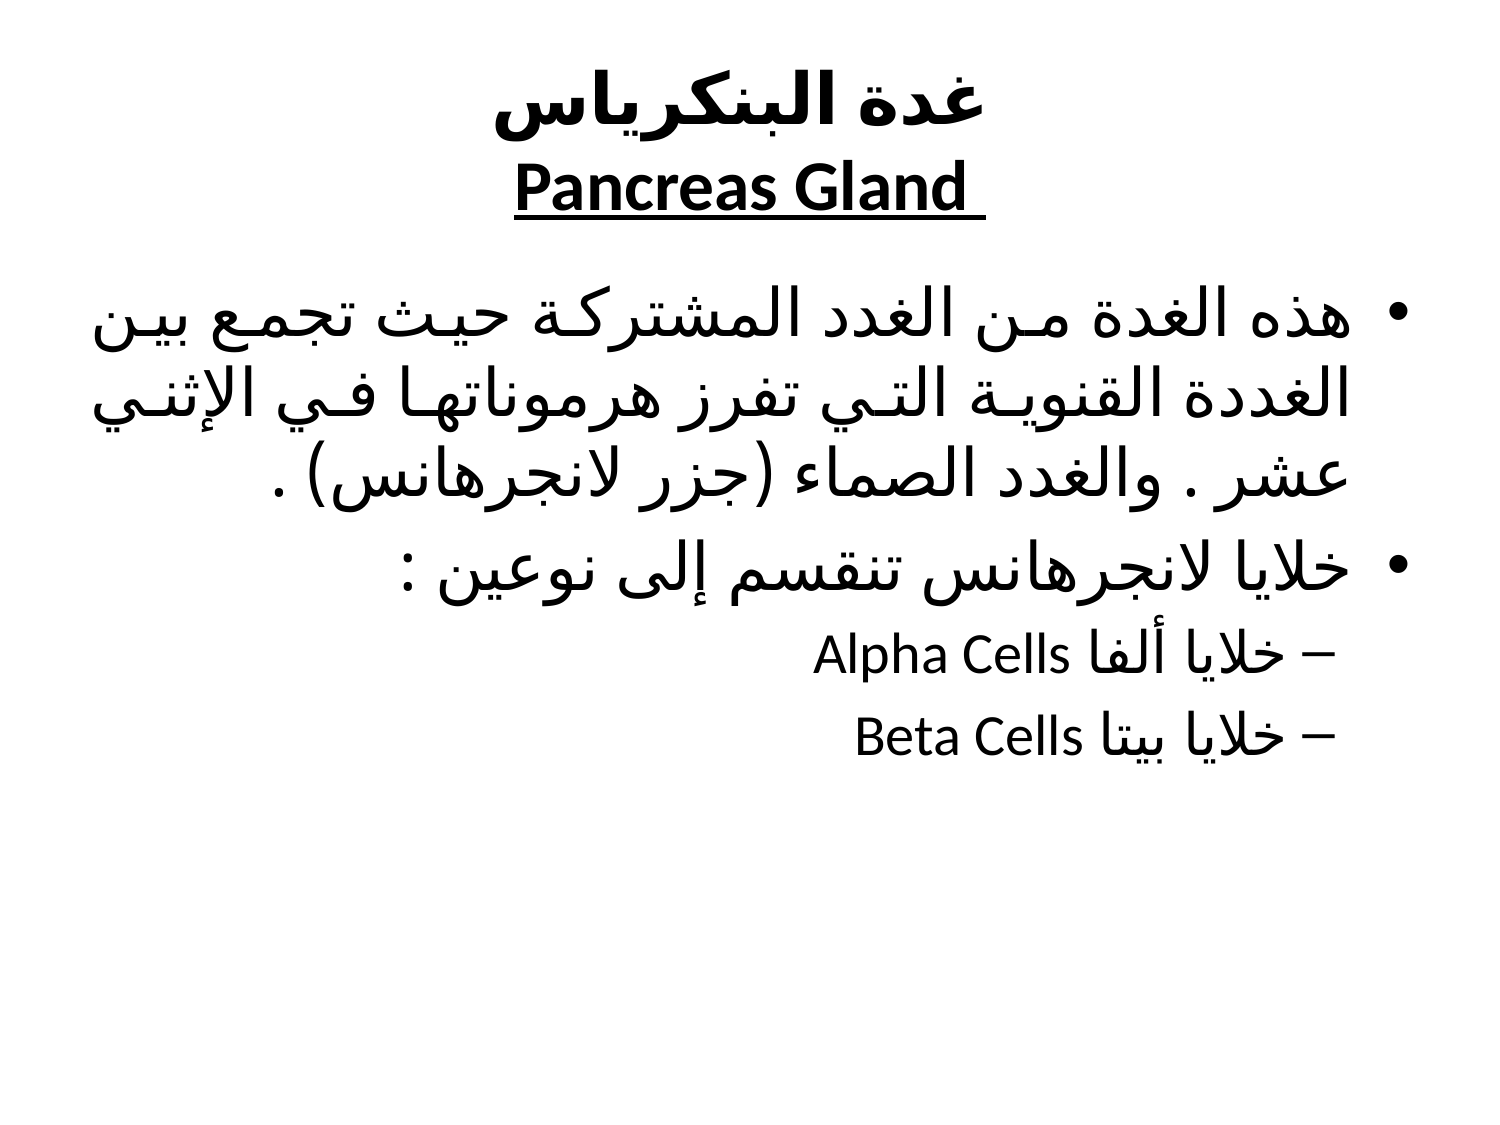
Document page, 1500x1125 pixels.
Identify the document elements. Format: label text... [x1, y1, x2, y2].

title غدة البنكرياس Pancreas Gland [75, 45, 1425, 233]
list هذه الغدة من الغدد المشتركة حيث تجمع بين الغددة القنوية التي تفرز هرموناتها في الإثني عشر . والغدد الصماء (جزر لانجرهانس) . خلايا لانجرهانس تنقسم إلى نوعين : خلايا ألفا Alpha Cells خلايا بيتا Beta Cells [75, 262, 1425, 1005]
